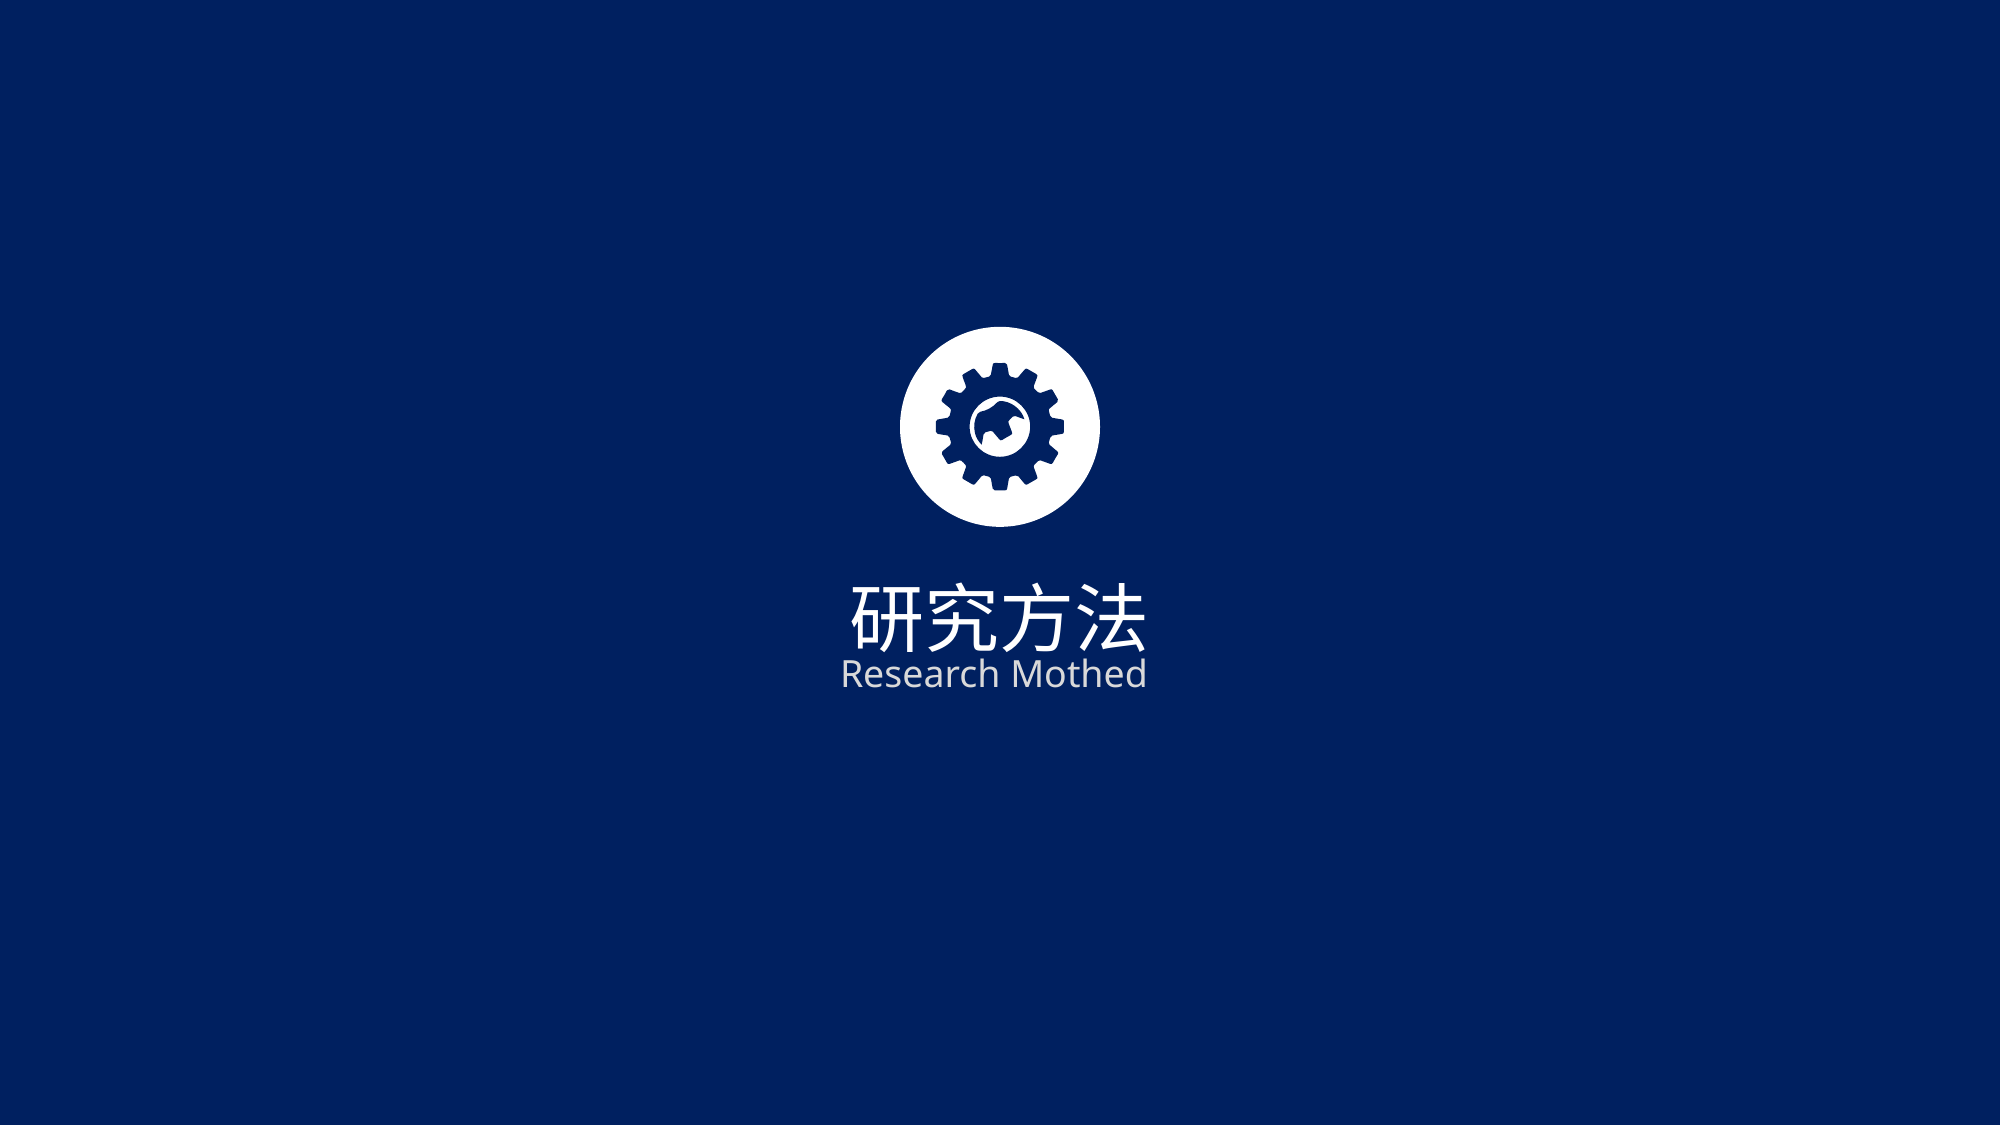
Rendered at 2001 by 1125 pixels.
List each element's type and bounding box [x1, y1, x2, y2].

text_box [770, 326, 1228, 704]
